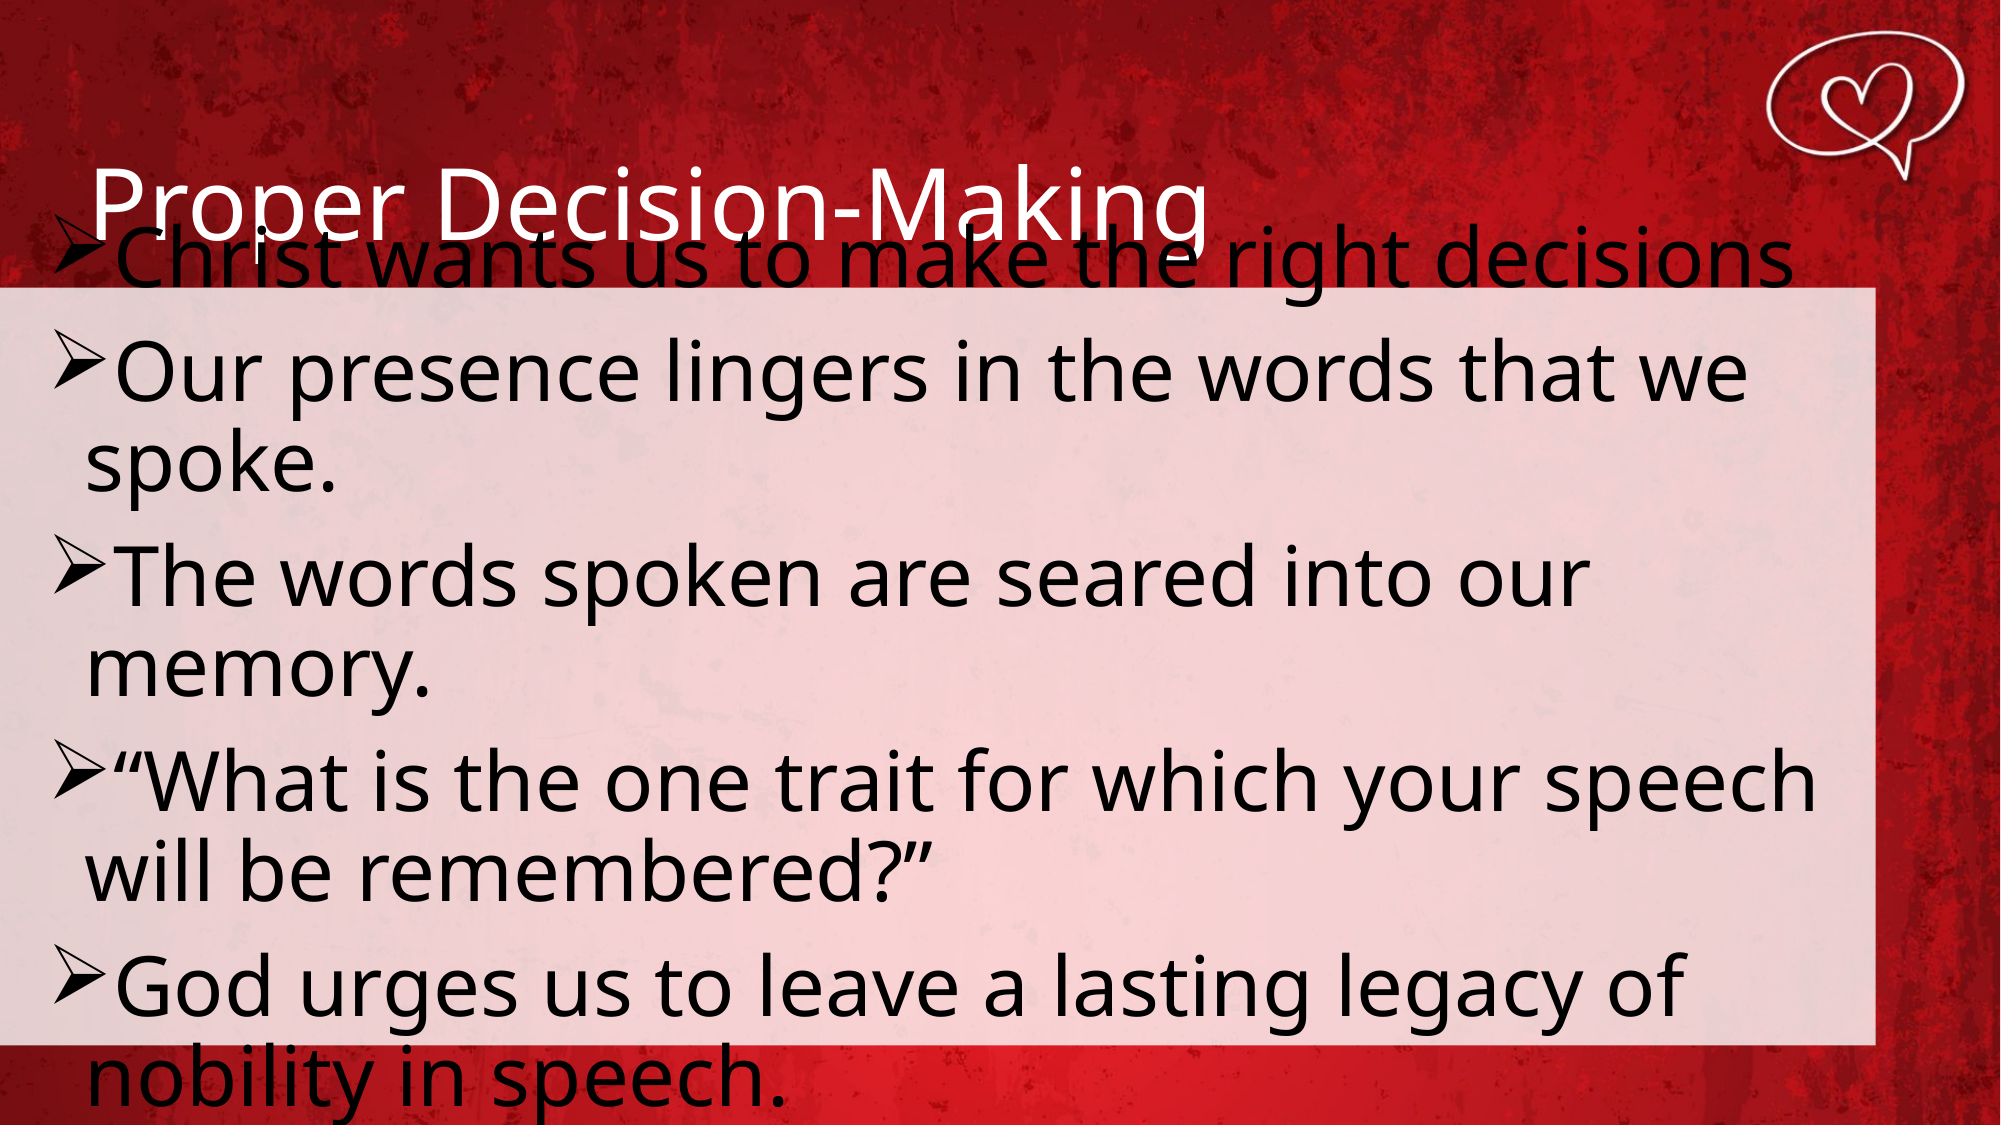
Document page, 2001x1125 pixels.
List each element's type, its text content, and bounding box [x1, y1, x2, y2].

title Proper Decision-Making [72, 59, 1863, 271]
list Christ wants us to make the right decisions Our presence lingers in the words that we spoke. The words spoken are seared into our memory. “What is the one trait for which your speech will be remembered?” God urges us to leave a lasting legacy of nobility in speech. [32, 289, 1877, 1050]
picture [0, 0, 2001, 1125]
